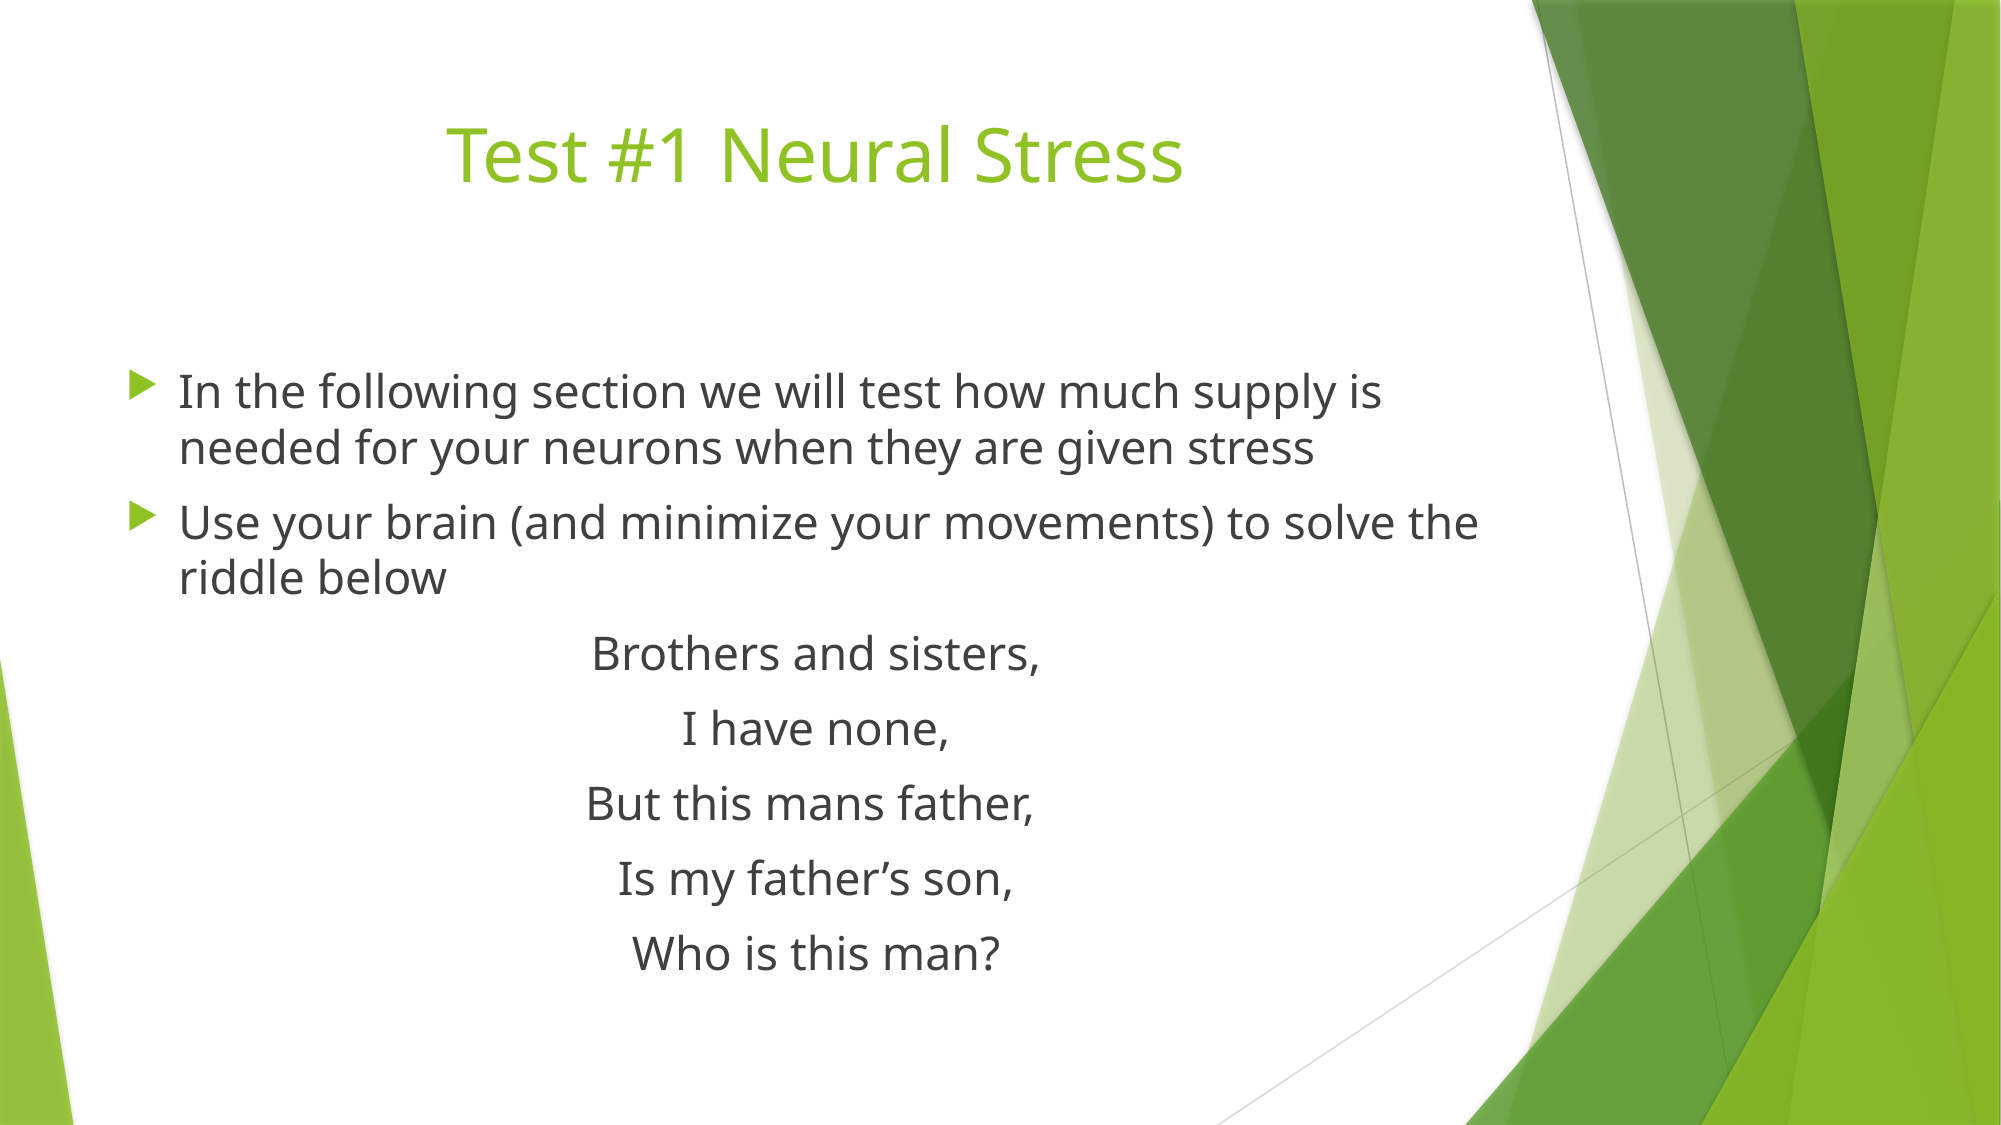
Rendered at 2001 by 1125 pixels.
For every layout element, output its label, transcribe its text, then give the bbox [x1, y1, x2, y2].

list In the following section we will test how much supply is needed for your neurons when they are given stress Use your brain (and minimize your movements) to solve the riddle below Brothers and sisters, I have none, But this mans father, Is my father’s son, Who is this man? [111, 354, 1522, 992]
title Test #1 Neural Stress [111, 99, 1522, 317]
